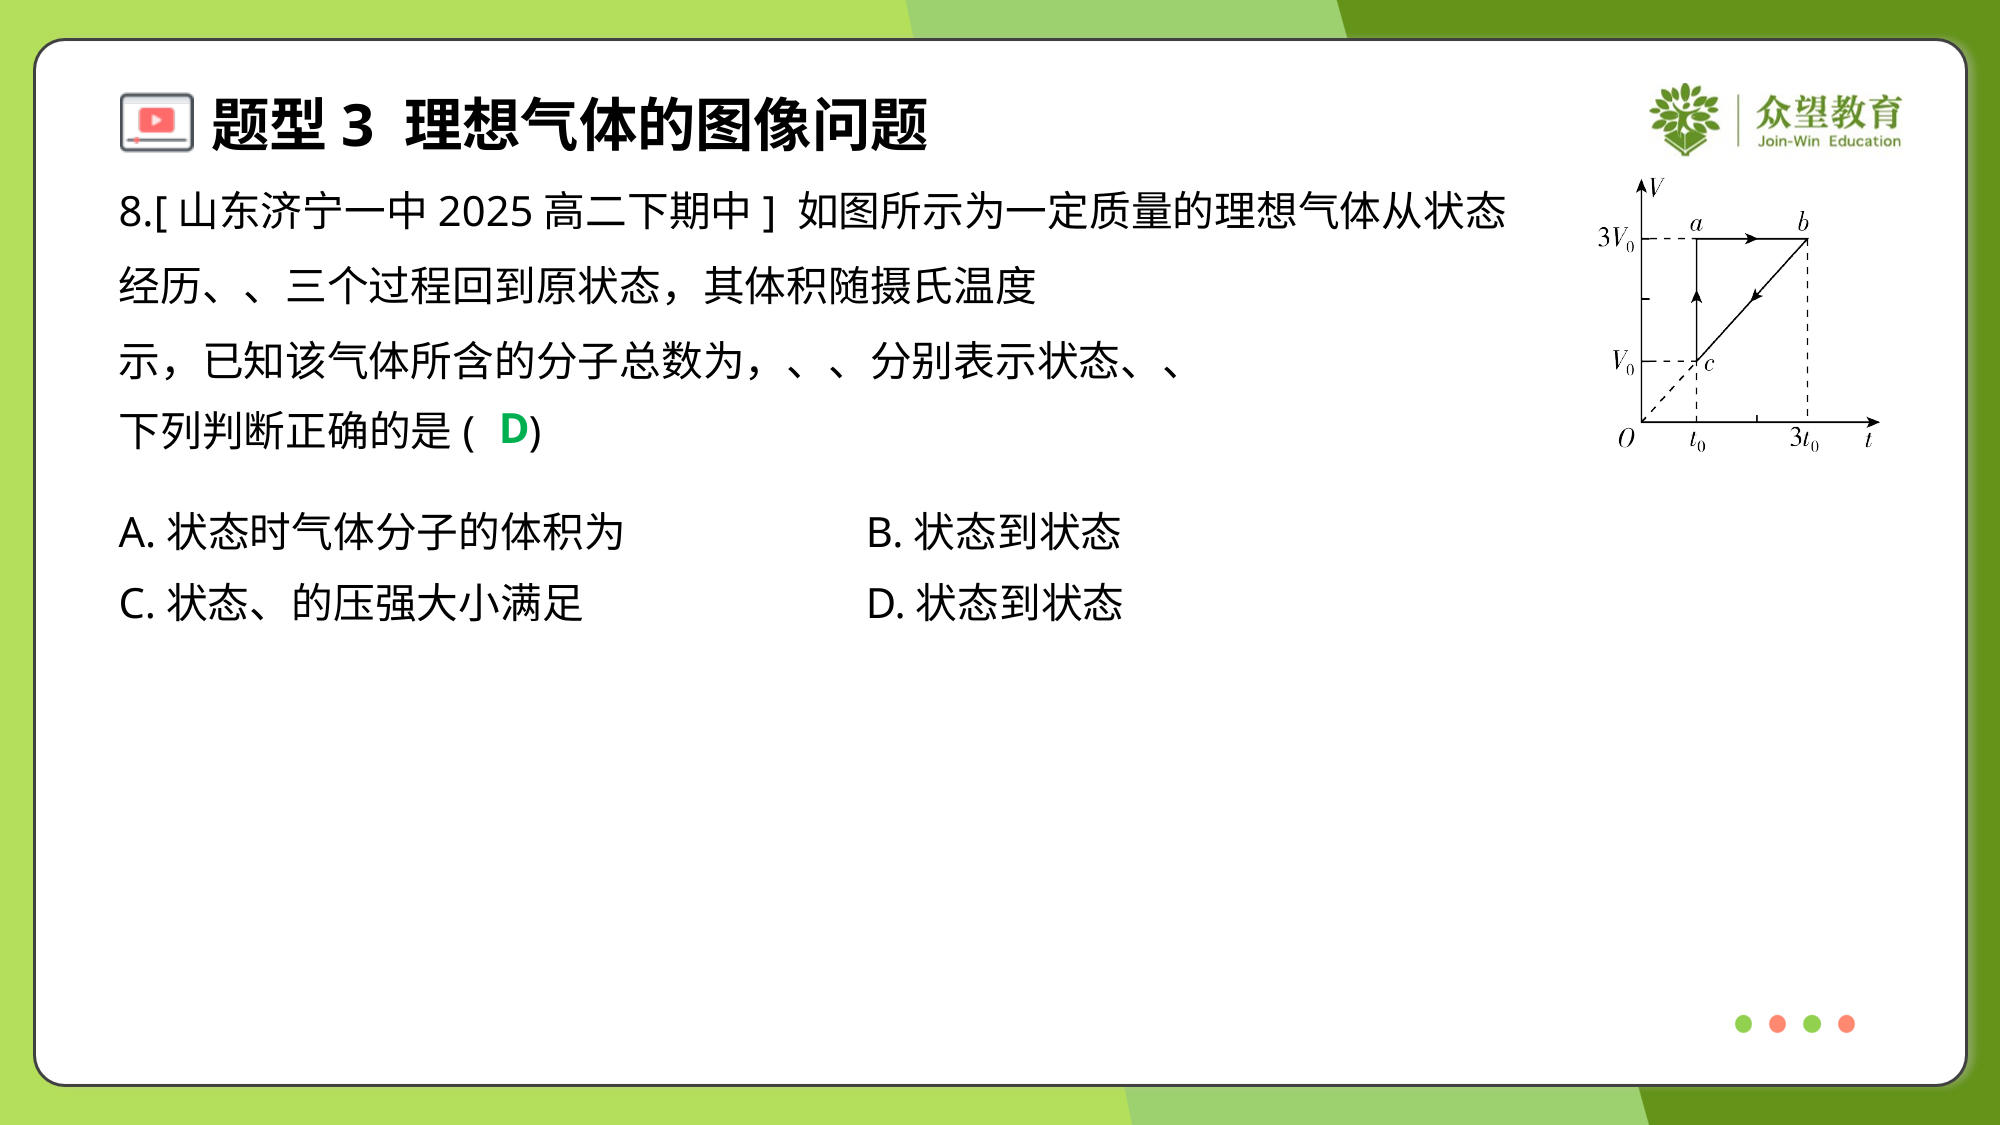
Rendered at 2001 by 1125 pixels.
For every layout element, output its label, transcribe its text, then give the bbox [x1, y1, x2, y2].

text_box D [482, 381, 546, 446]
picture [0, 0, 2000, 1125]
